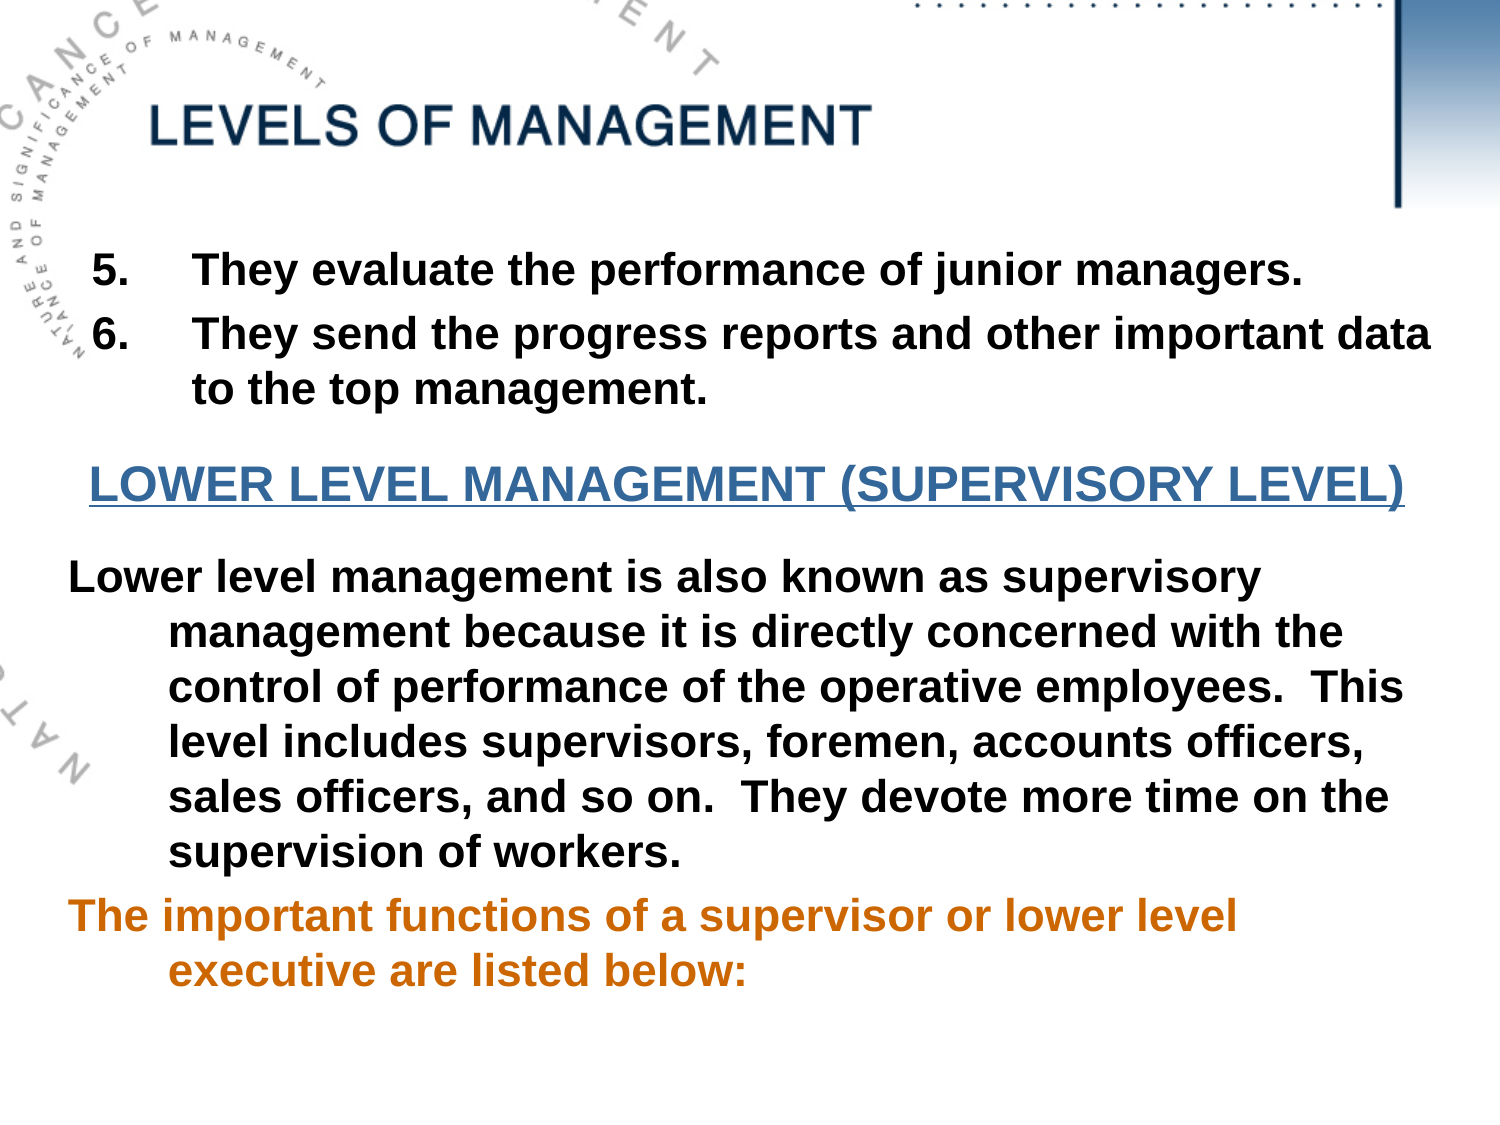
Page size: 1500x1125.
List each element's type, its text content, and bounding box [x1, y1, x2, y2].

text_box LOWER LEVEL MANAGEMENT (SUPERVISORY LEVEL) [17, 444, 1477, 549]
text_box Lower level management is also known as supervisory management because it is directly concerned with the control of performance of the operative employees. This level includes supervisors, foremen, accounts officers, sales officers, and so on. They devote more time on the supervision of workers. The important functions of a supervisor or lower level executive are listed below: [53, 538, 1465, 1118]
picture [0, 0, 1500, 1125]
text_box They evaluate the performance of junior managers. They send the progress reports and other important data to the top management. [76, 231, 1489, 421]
